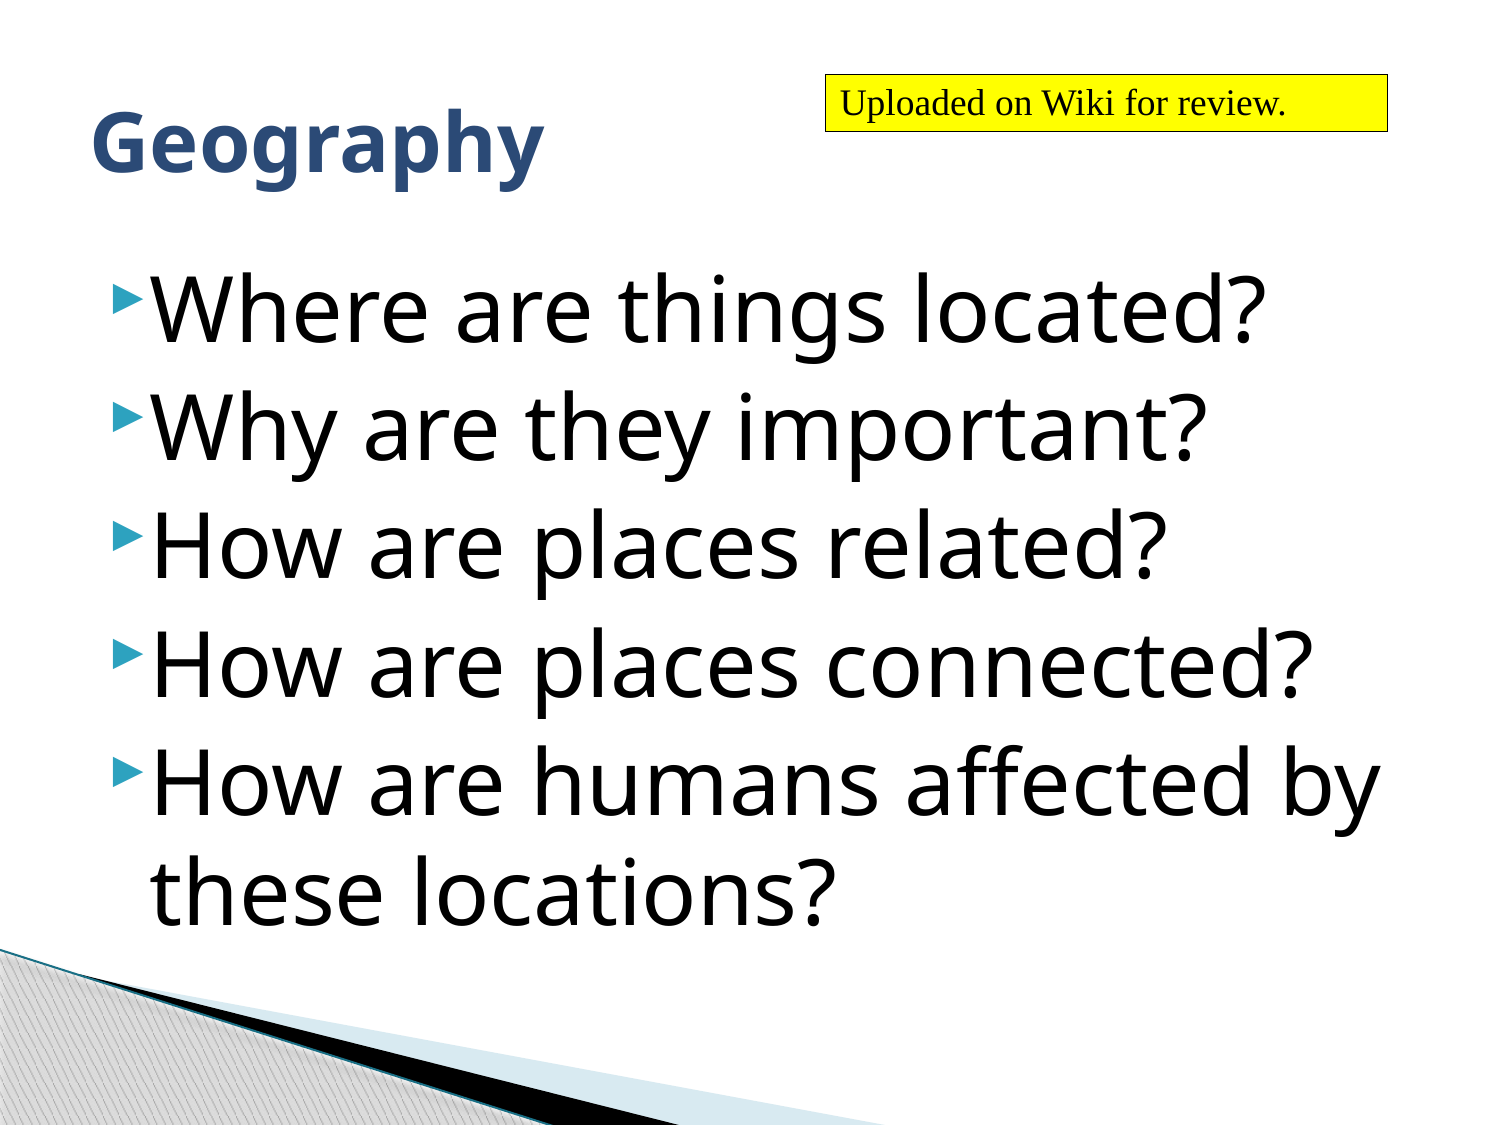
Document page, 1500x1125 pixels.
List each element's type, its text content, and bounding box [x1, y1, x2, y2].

text_box Uploaded on Wiki for review. [825, 74, 1388, 132]
list Where are things located? Why are they important? How are places related? How are places connected? How are humans affected by these locations? [75, 243, 1425, 986]
title Geography [75, 45, 1425, 233]
